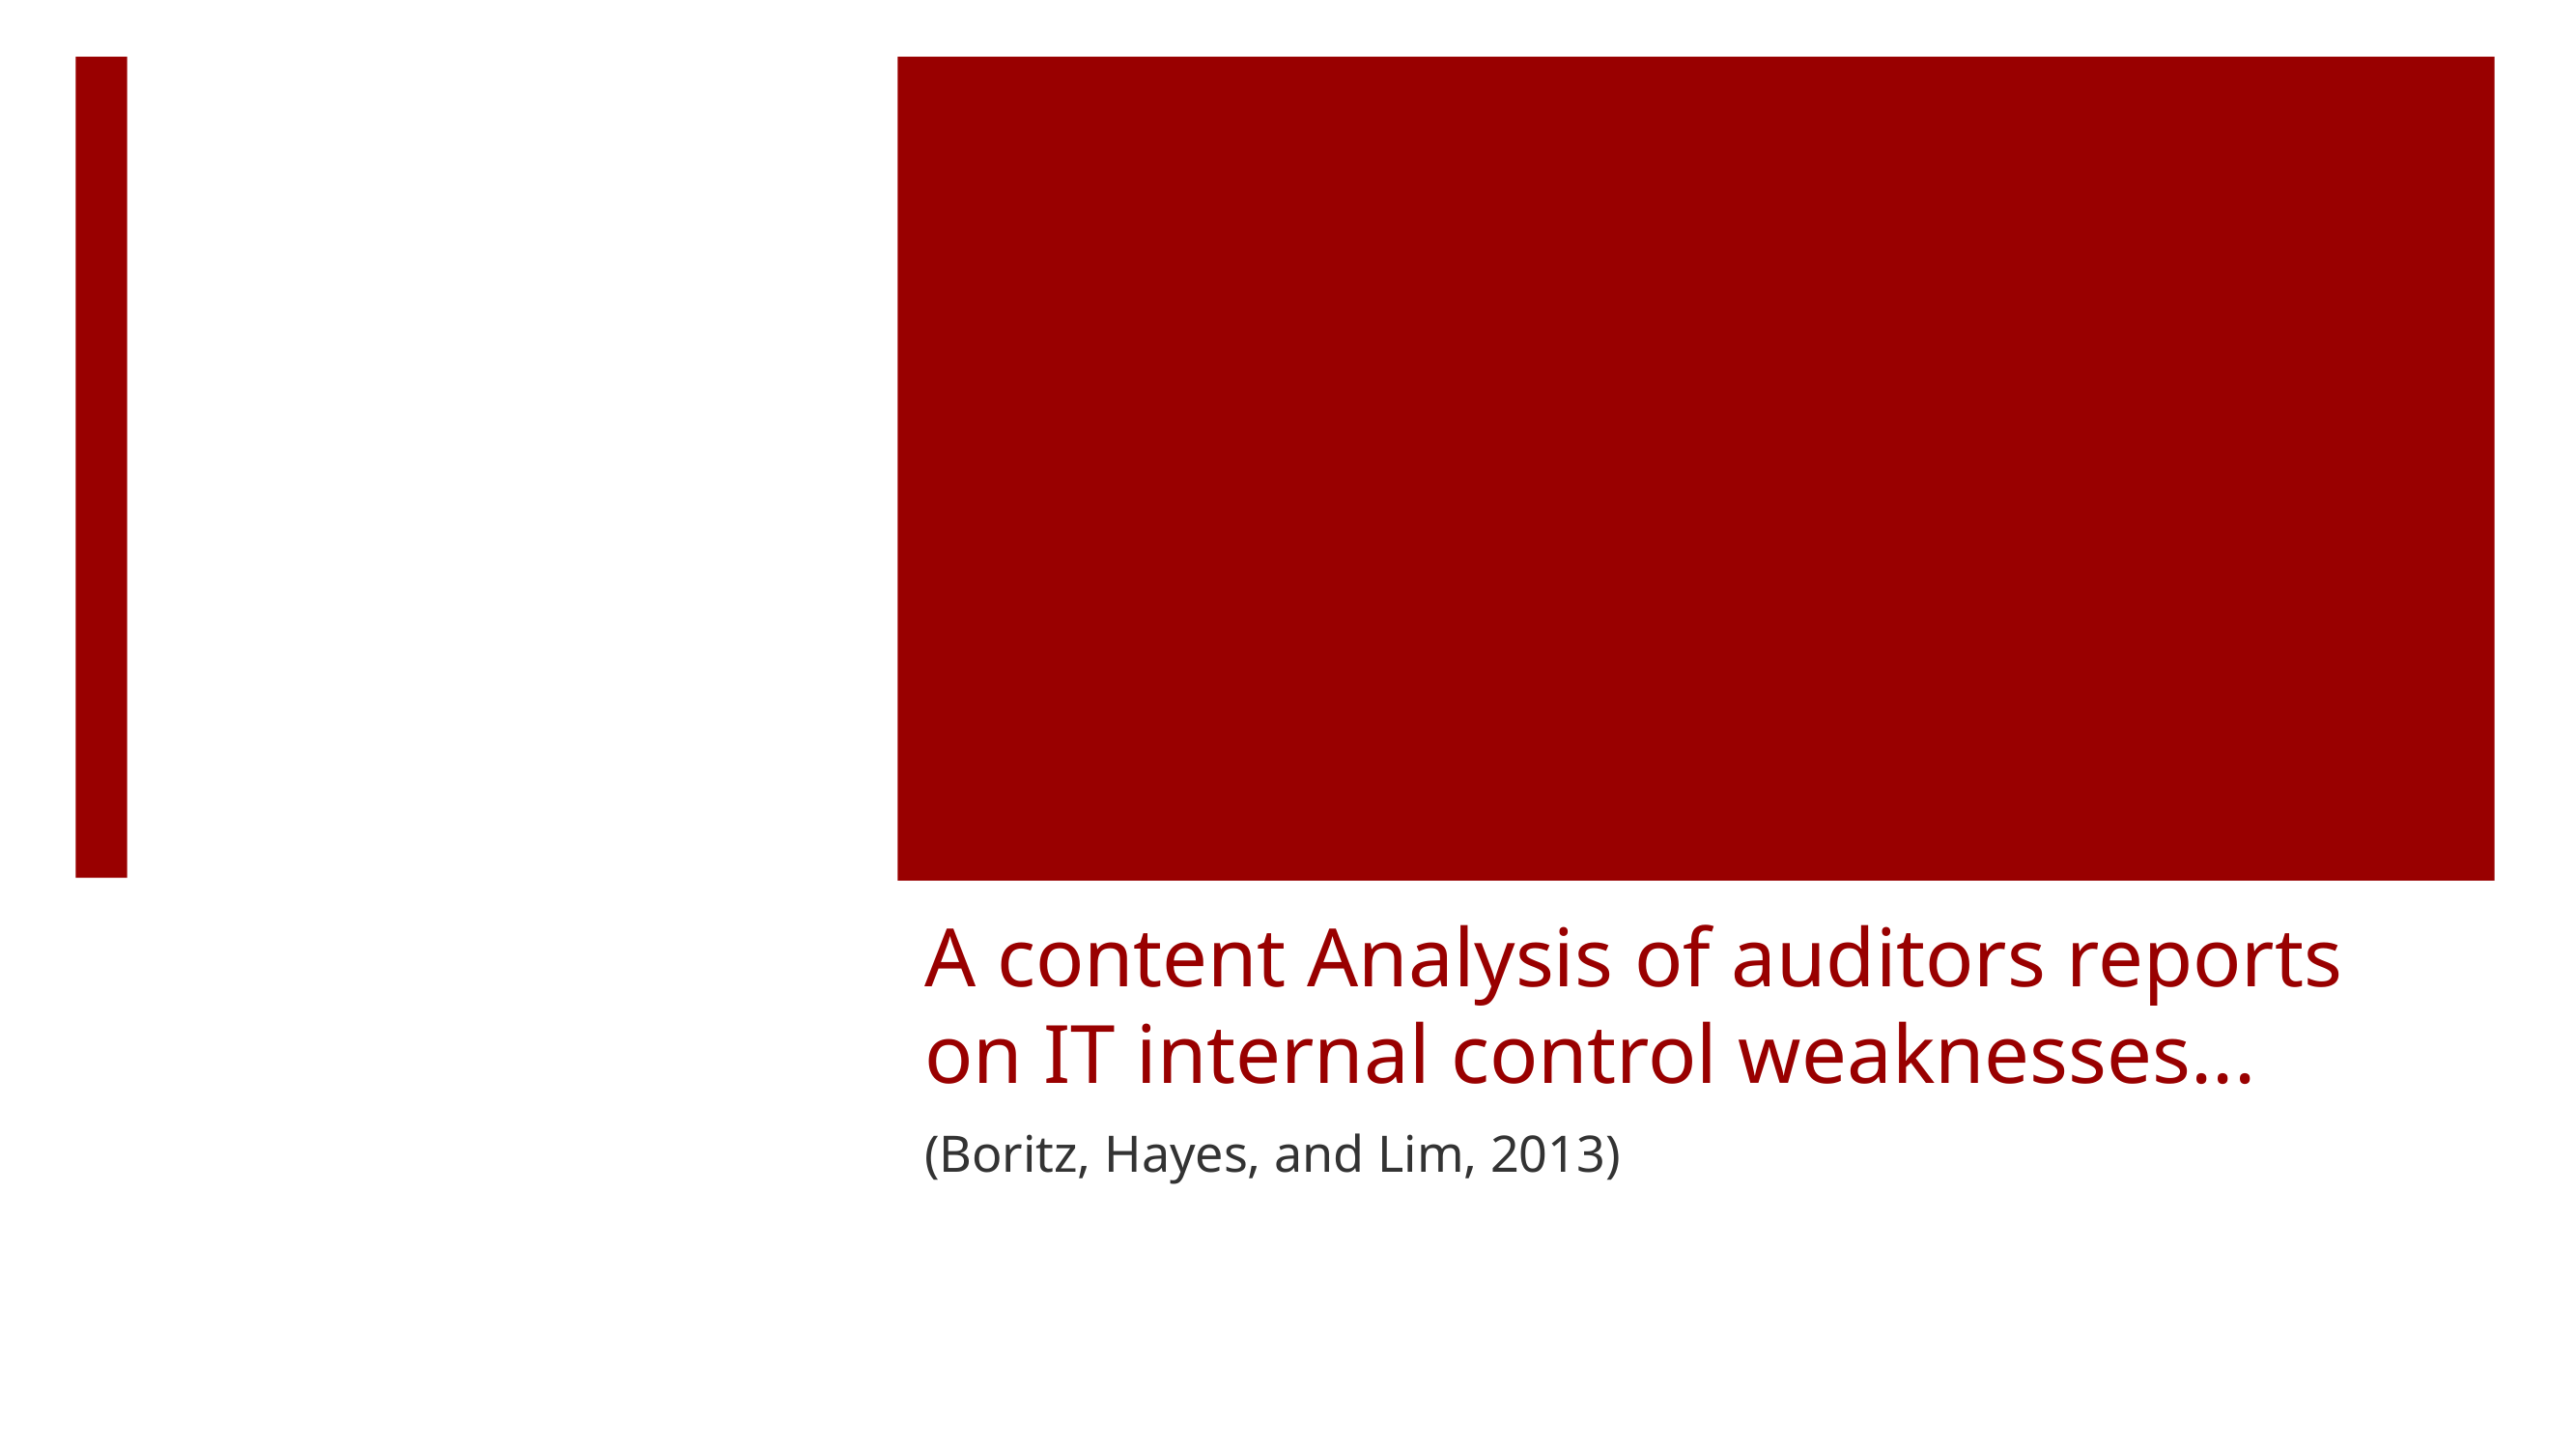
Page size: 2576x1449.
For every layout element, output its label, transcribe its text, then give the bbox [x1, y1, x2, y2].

title A content Analysis of auditors reports on IT internal control weaknesses... [901, 889, 2440, 1110]
subtitle (Boritz, Hayes, and Lim, 2013) [901, 1110, 2440, 1242]
